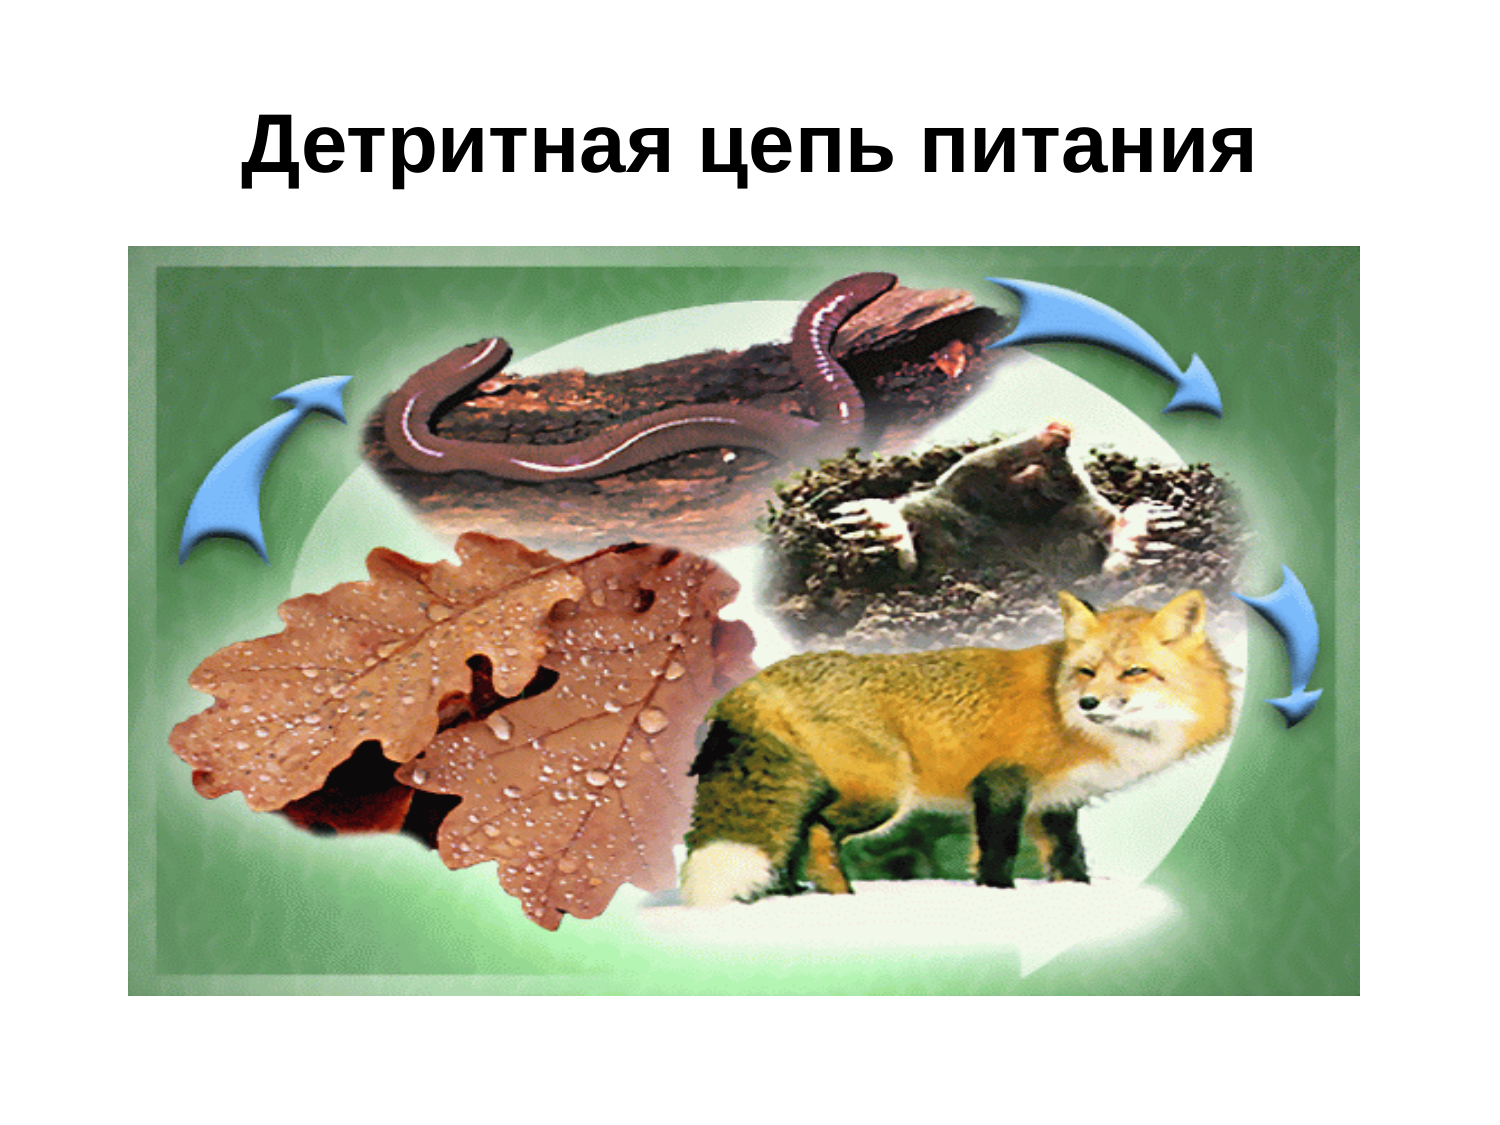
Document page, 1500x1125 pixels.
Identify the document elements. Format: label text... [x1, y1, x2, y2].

picture [128, 245, 1360, 997]
title Детритная цепь питания [74, 44, 1426, 233]
